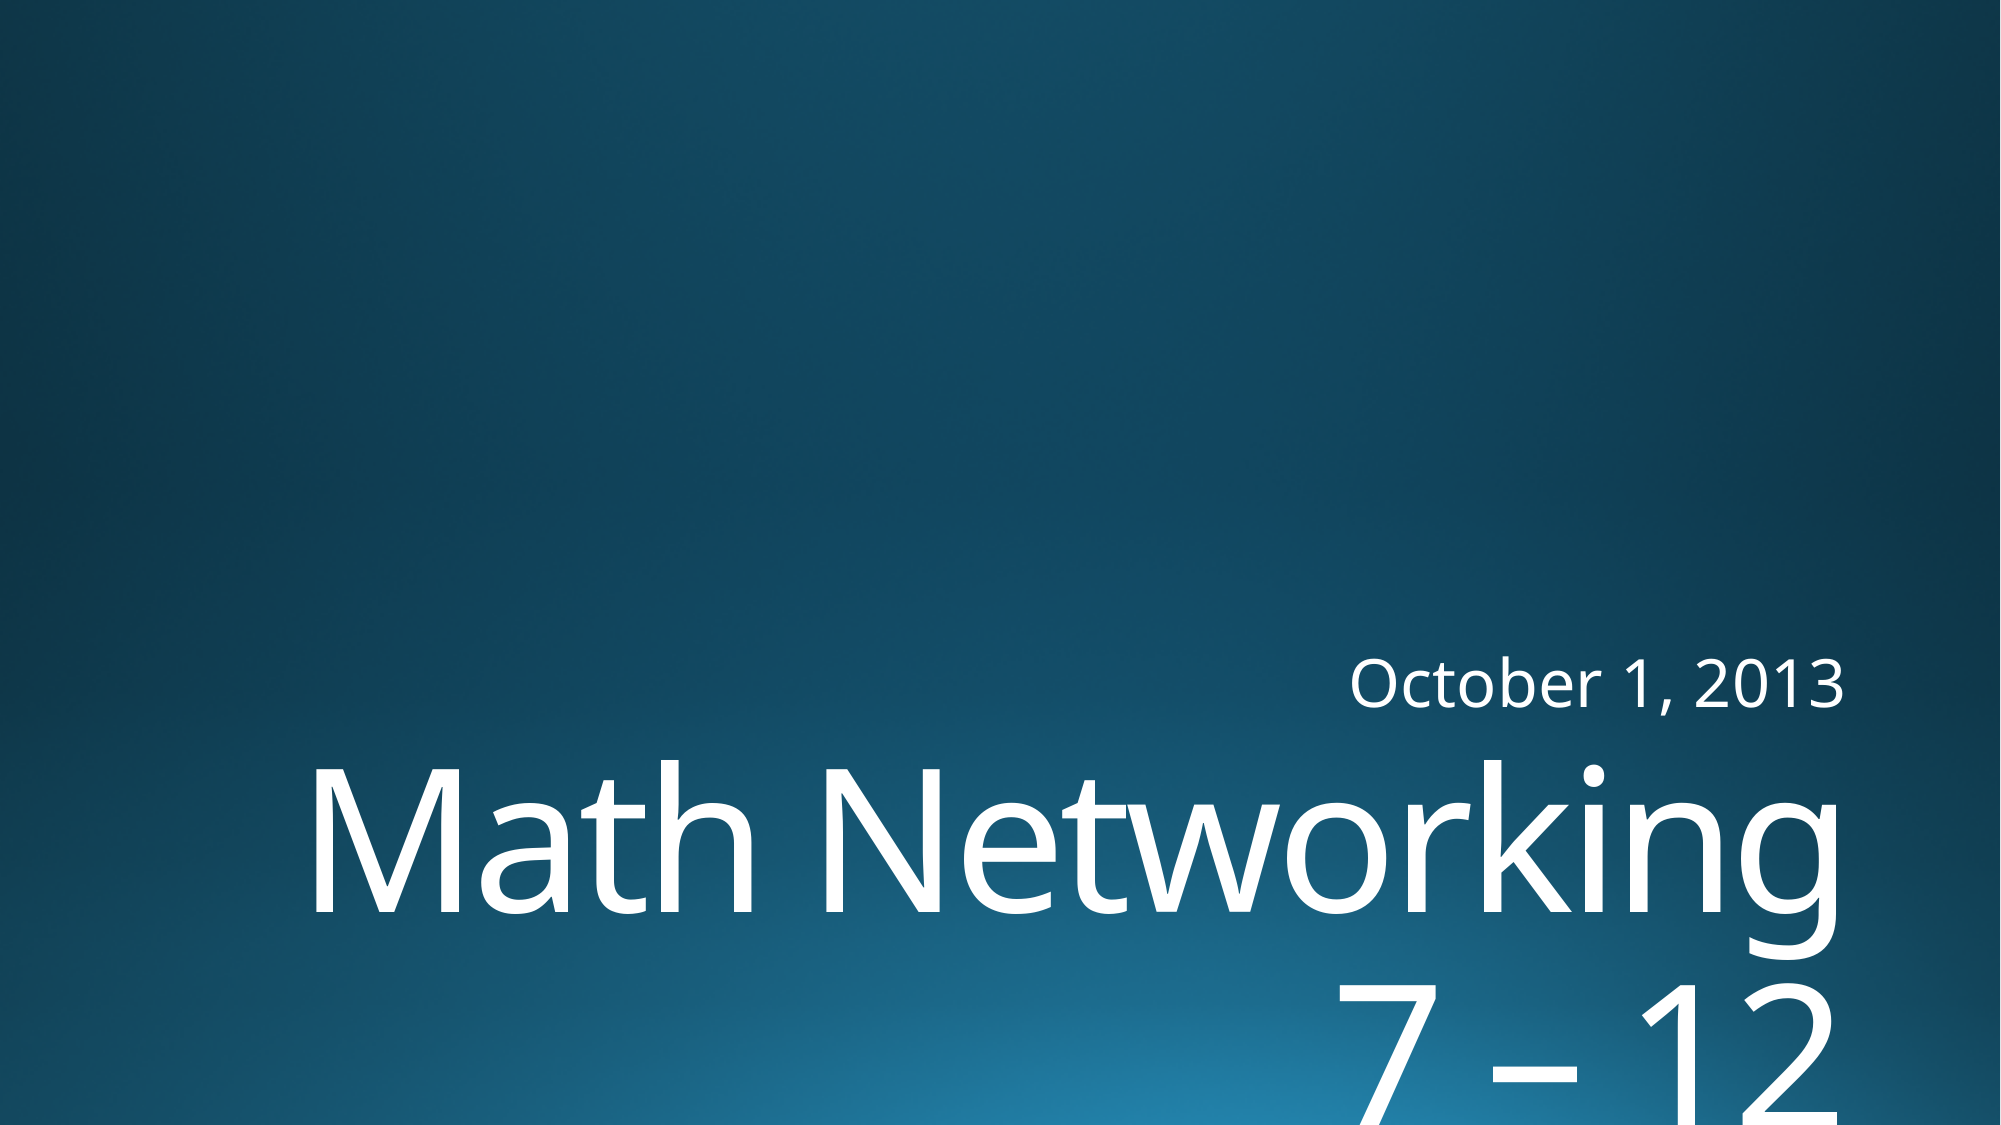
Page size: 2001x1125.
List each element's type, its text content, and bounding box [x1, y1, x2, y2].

picture [0, 0, 2001, 1125]
subtitle October 1, 2013 [362, 606, 1863, 730]
title Math Networking 7 – 12 [172, 732, 1863, 1002]
